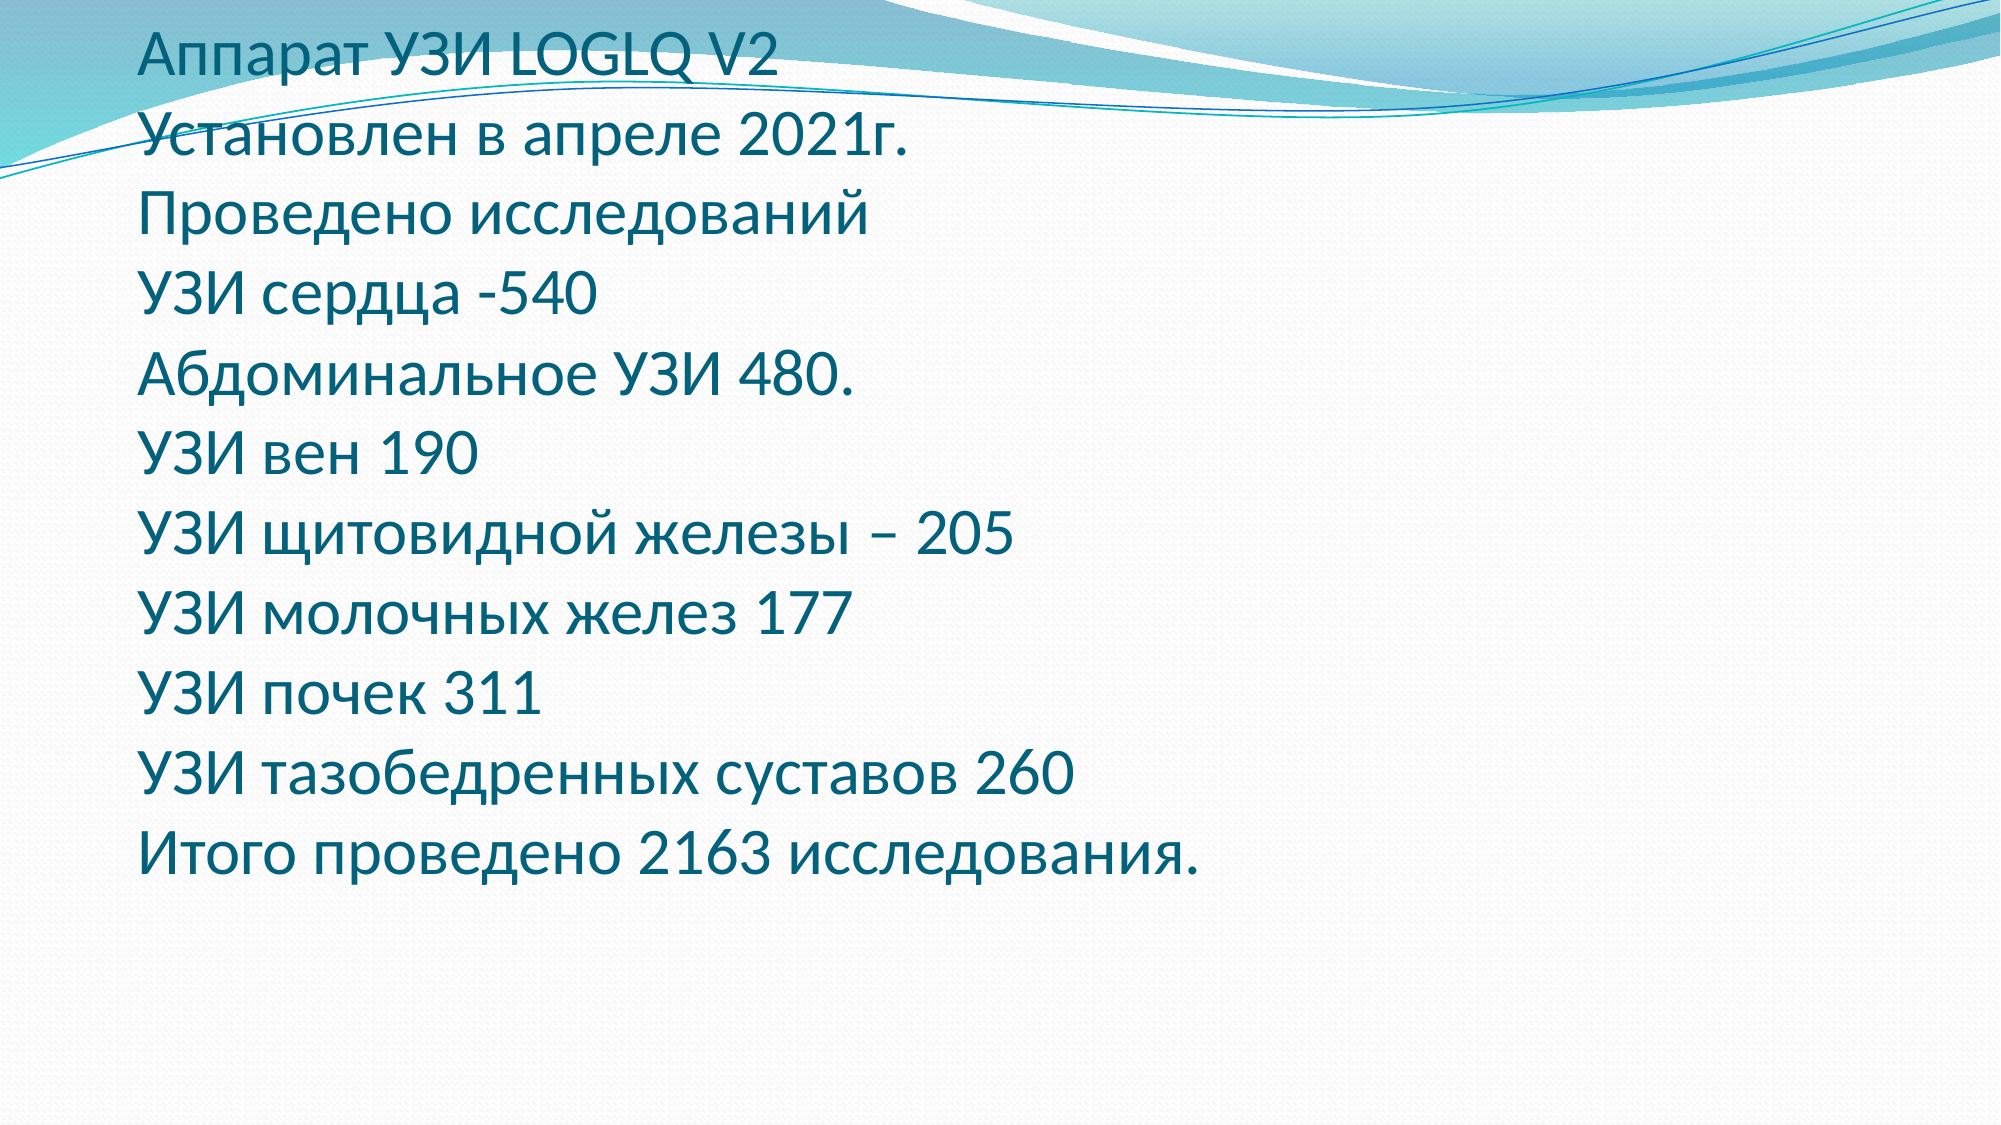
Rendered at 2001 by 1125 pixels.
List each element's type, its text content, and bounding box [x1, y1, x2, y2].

title Аппарат УЗИ LOGLQ V2 Установлен в апреле 2021г. Проведено исследований УЗИ сердца -540 Абдоминальное УЗИ 480. УЗИ вен 190 УЗИ щитовидной железы – 205 УЗИ молочных желез 177 УЗИ почек 311 УЗИ тазобедренных суставов 260 Итого проведено 2163 исследования. [137, 59, 1863, 968]
